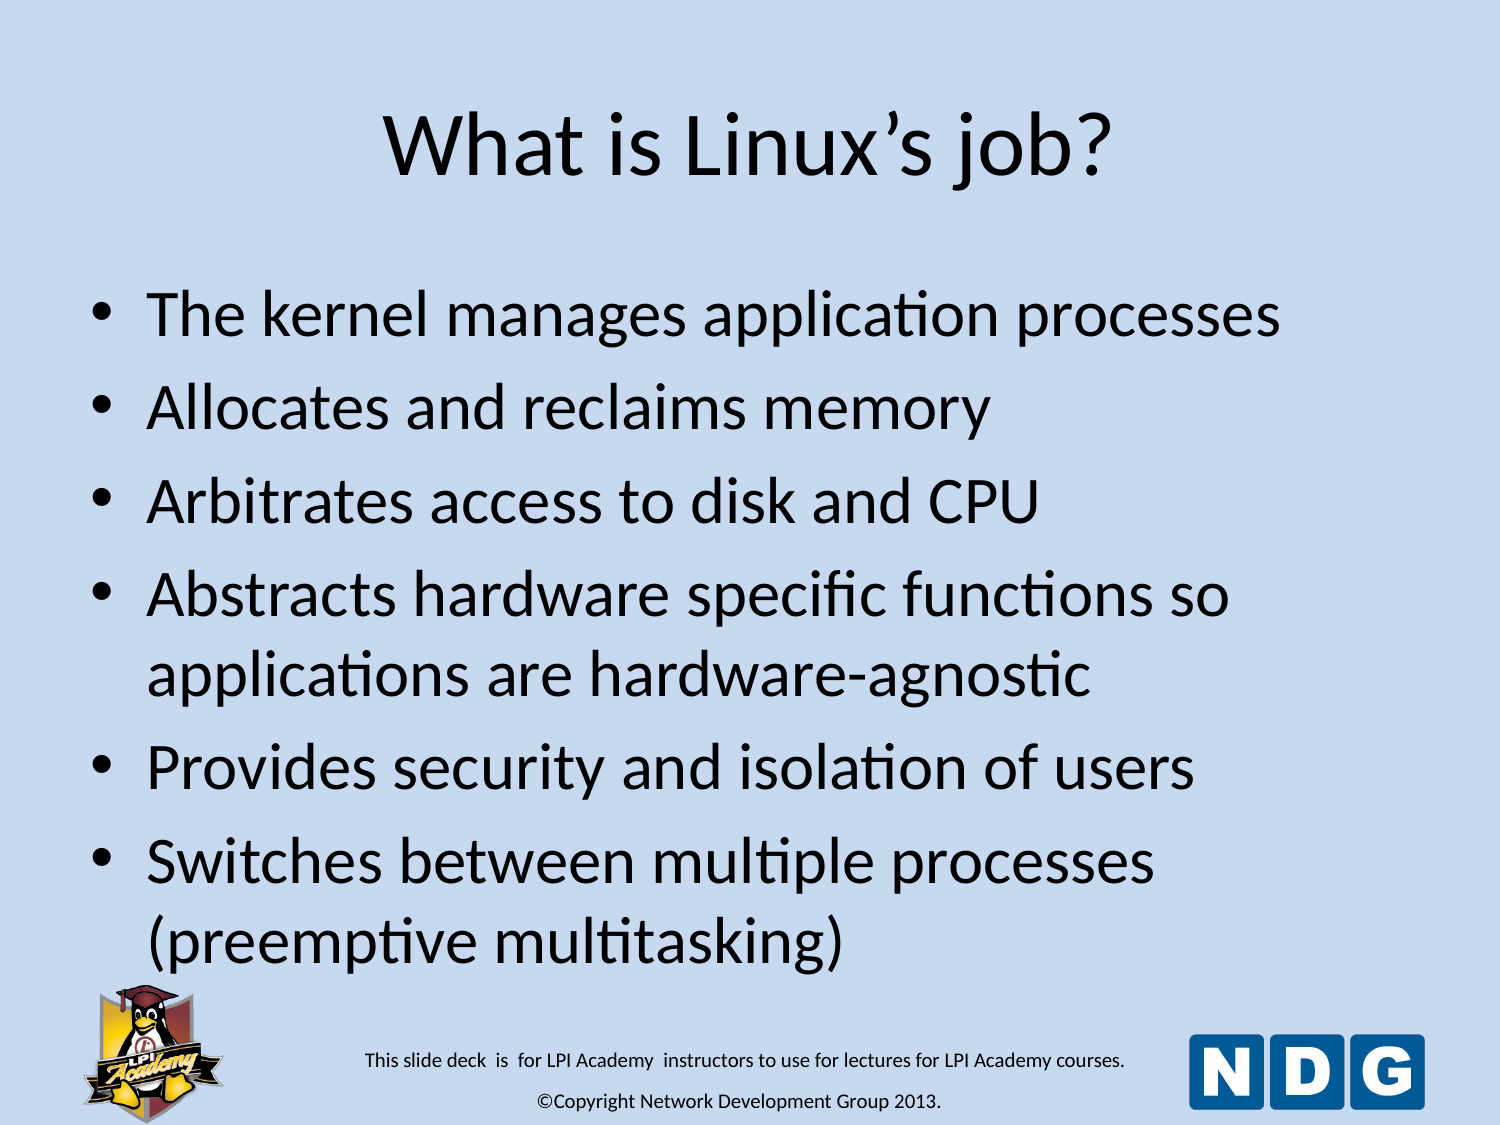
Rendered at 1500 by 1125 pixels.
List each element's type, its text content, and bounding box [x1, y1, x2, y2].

list The kernel manages application processes Allocates and reclaims memory Arbitrates access to disk and CPU Abstracts hardware specific functions so applications are hardware-agnostic Provides security and isolation of users Switches between multiple processes (preemptive multitasking) [75, 262, 1425, 1005]
title What is Linux’s job? [75, 45, 1425, 233]
picture [1189, 1034, 1425, 1110]
picture [75, 1005, 229, 1125]
